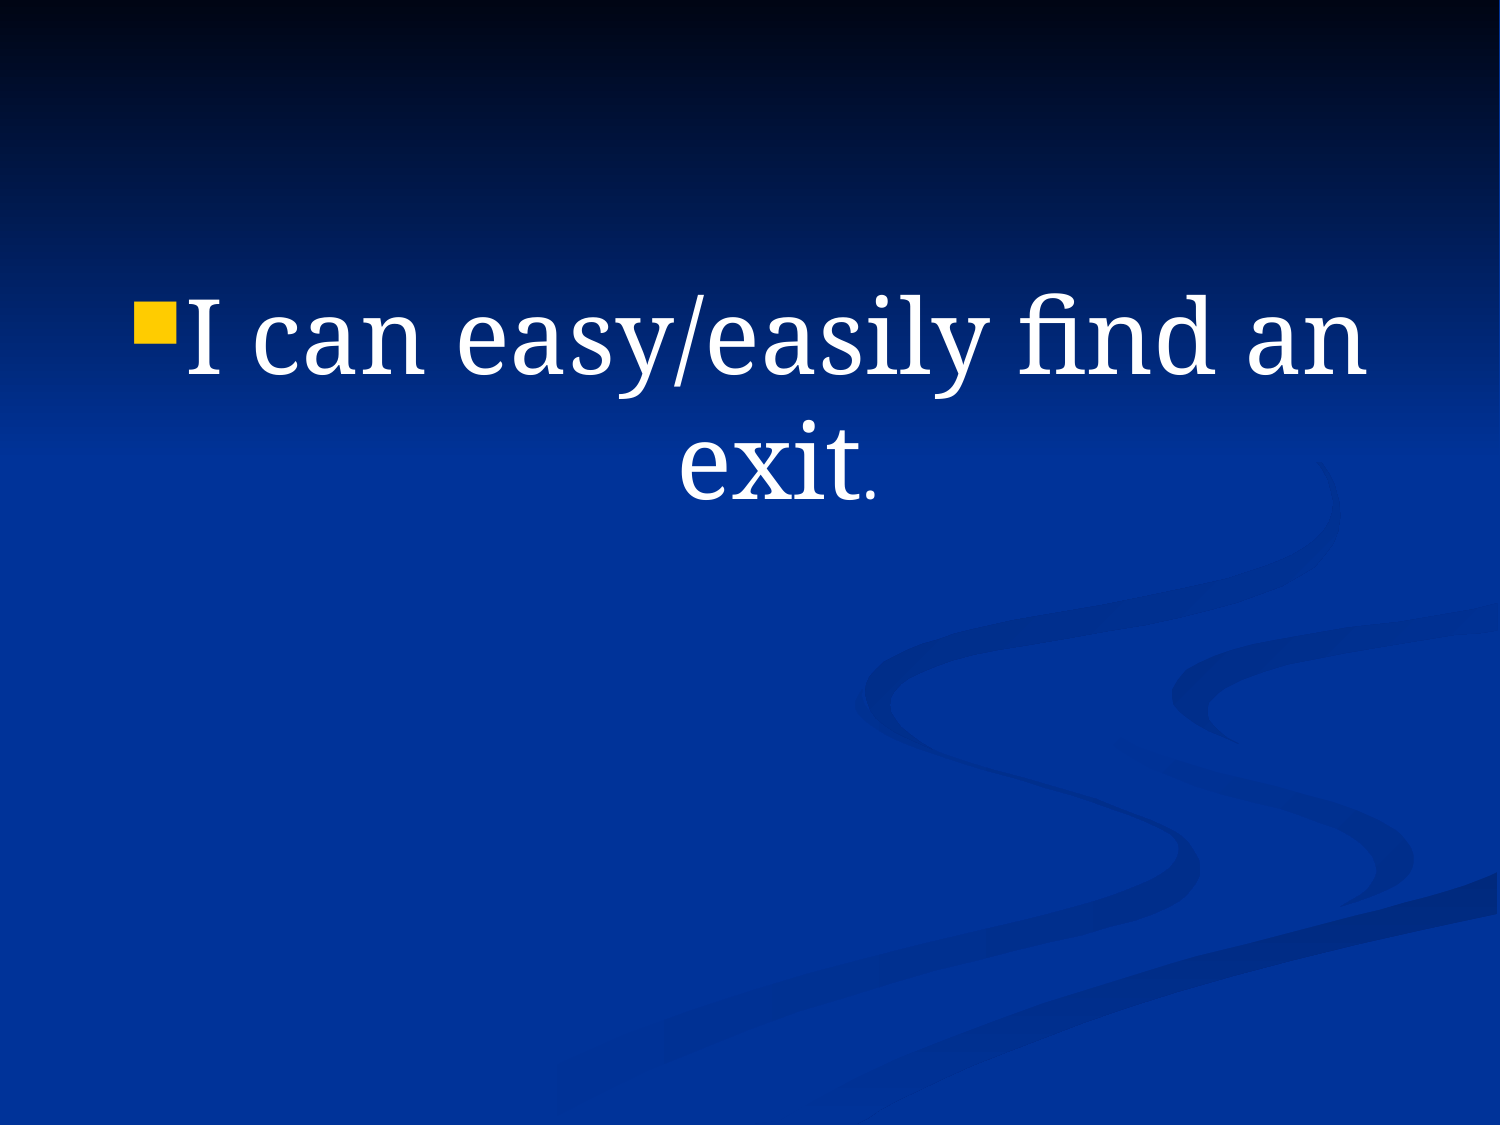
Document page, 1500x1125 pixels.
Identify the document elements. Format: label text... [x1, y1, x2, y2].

list I can easy/easily find an exit. [75, 262, 1425, 450]
